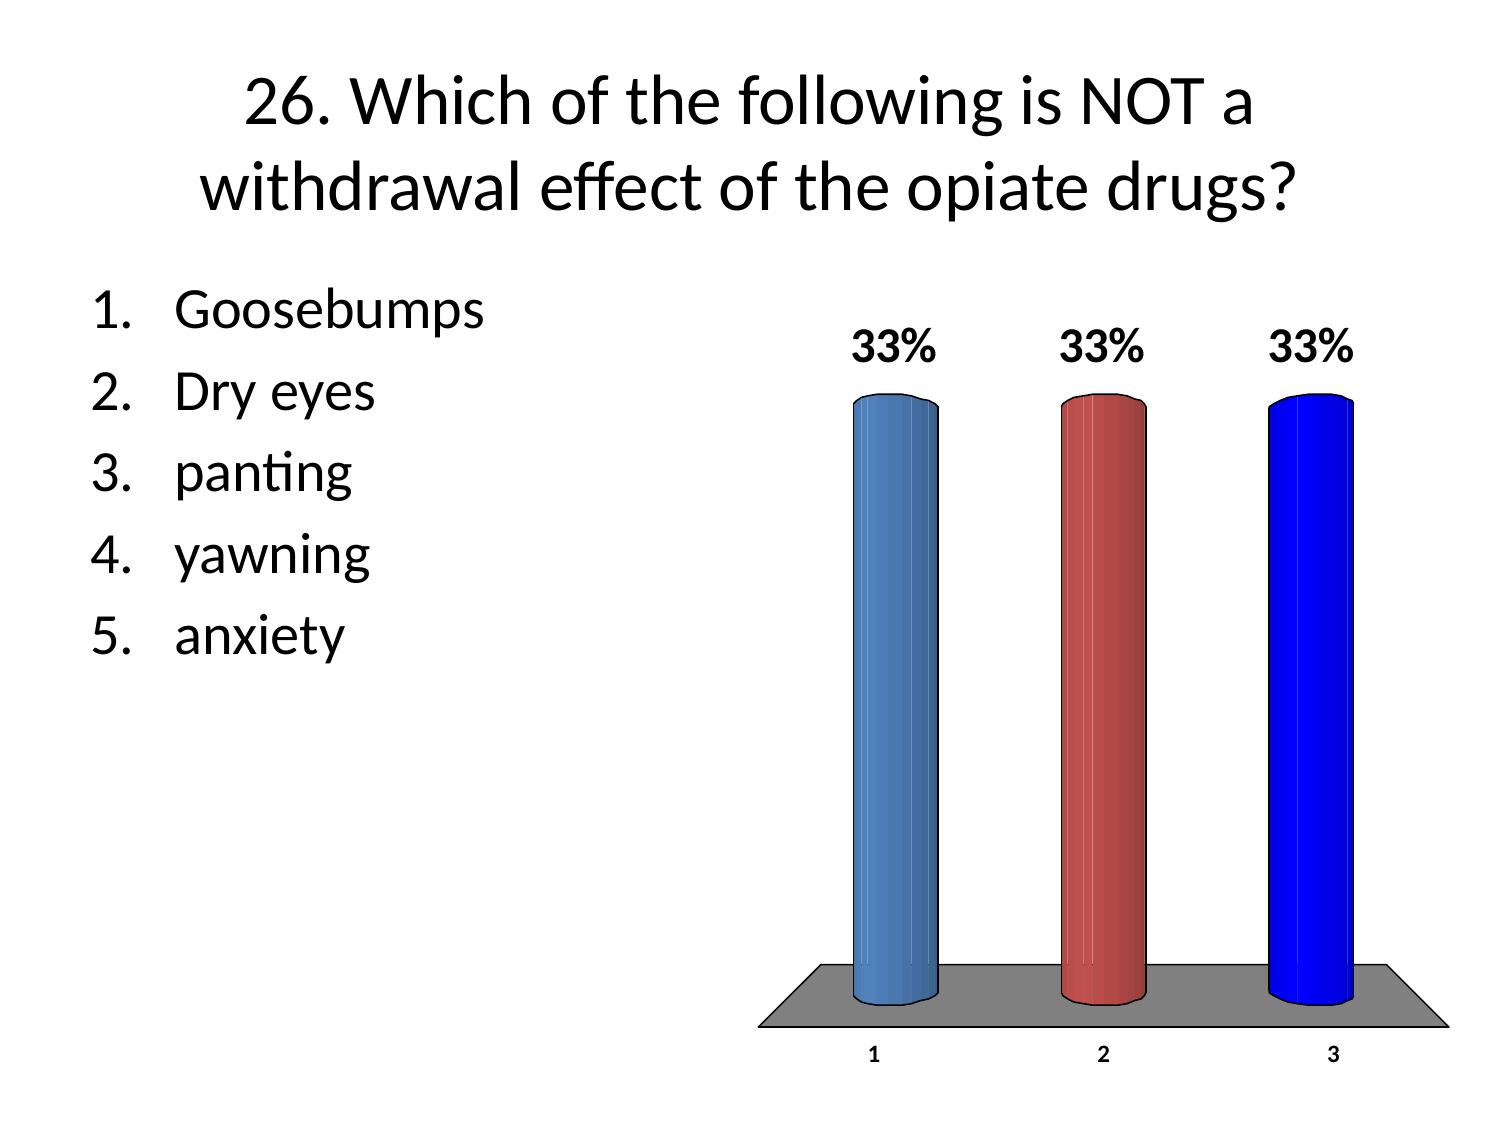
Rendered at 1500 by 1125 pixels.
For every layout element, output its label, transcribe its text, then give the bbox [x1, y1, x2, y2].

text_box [739, 270, 1490, 1115]
title 26. Which of the following is NOT a withdrawal effect of the opiate drugs? [75, 45, 1425, 233]
list Goosebumps Dry eyes panting yawning anxiety [75, 262, 750, 1005]
